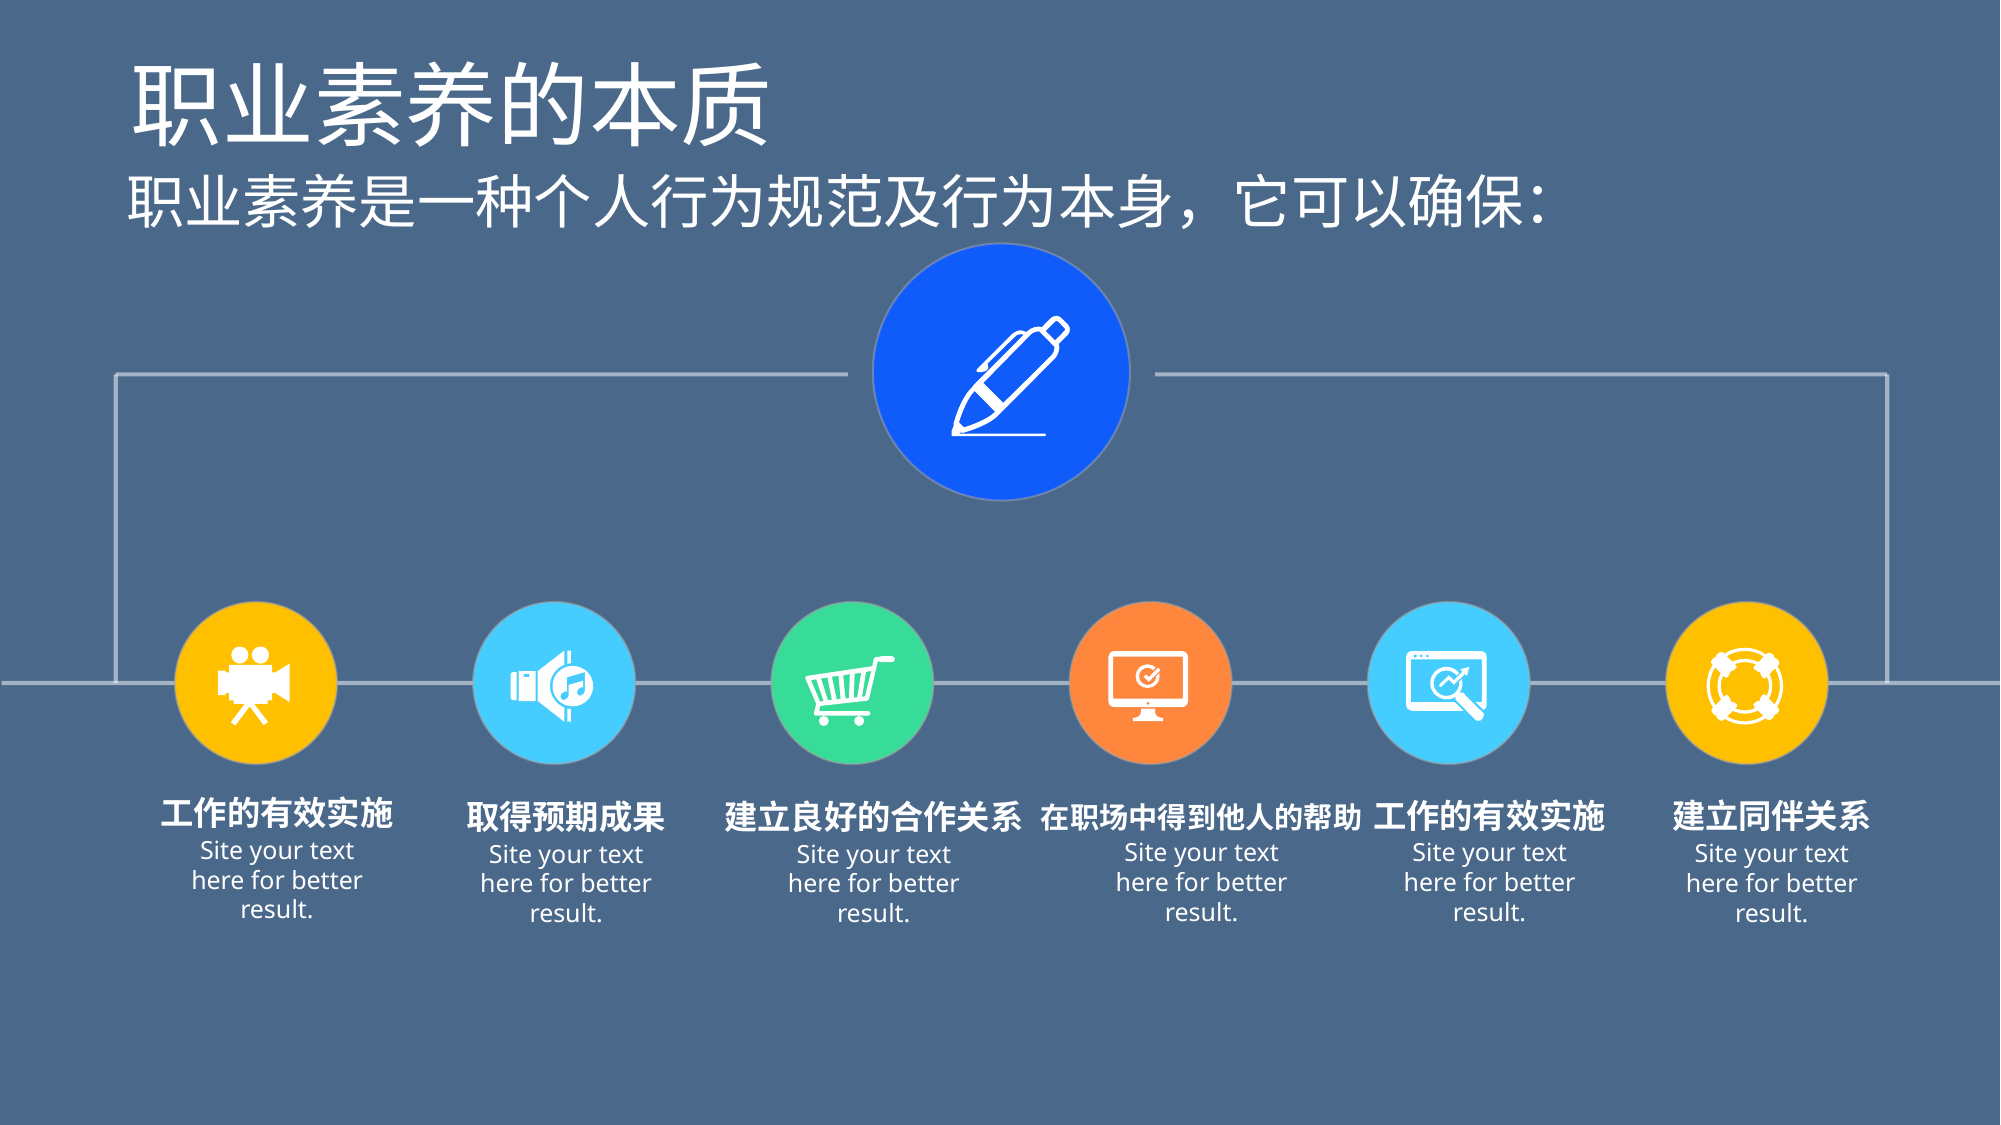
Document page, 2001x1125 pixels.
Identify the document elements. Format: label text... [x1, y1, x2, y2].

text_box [147, 785, 407, 932]
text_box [771, 601, 934, 765]
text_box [1656, 788, 1888, 935]
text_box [1665, 601, 1829, 765]
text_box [1359, 788, 1620, 934]
list 职业素养是一种个人行为规范及行为本身，它可以确保： [27, 158, 1681, 247]
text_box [473, 601, 636, 765]
title 职业素养的本质 [115, 0, 1841, 219]
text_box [1069, 601, 1232, 765]
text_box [872, 243, 1130, 501]
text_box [450, 789, 682, 935]
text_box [1038, 792, 1376, 934]
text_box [1367, 601, 1530, 765]
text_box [710, 789, 1038, 935]
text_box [174, 601, 338, 765]
